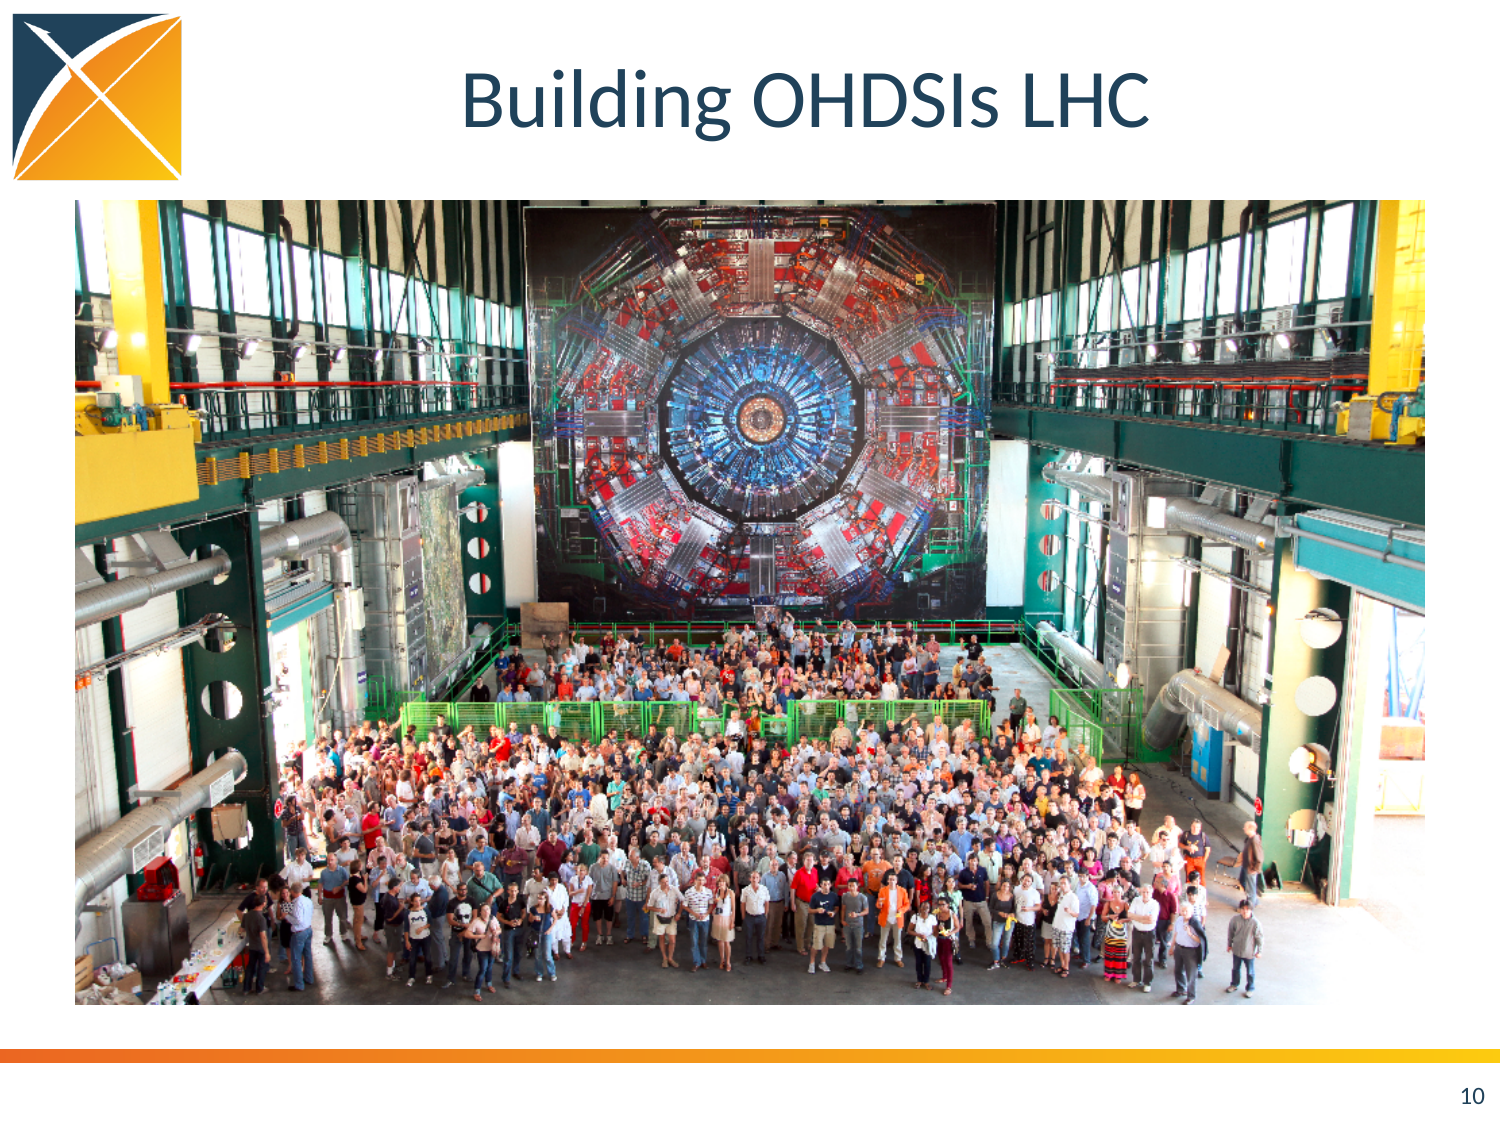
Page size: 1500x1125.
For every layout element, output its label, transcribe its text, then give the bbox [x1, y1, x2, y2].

title Building OHDSIs LHC [187, 24, 1425, 163]
slide_number 10 [1149, 1065, 1500, 1125]
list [74, 199, 1425, 1006]
picture [0, 0, 206, 200]
